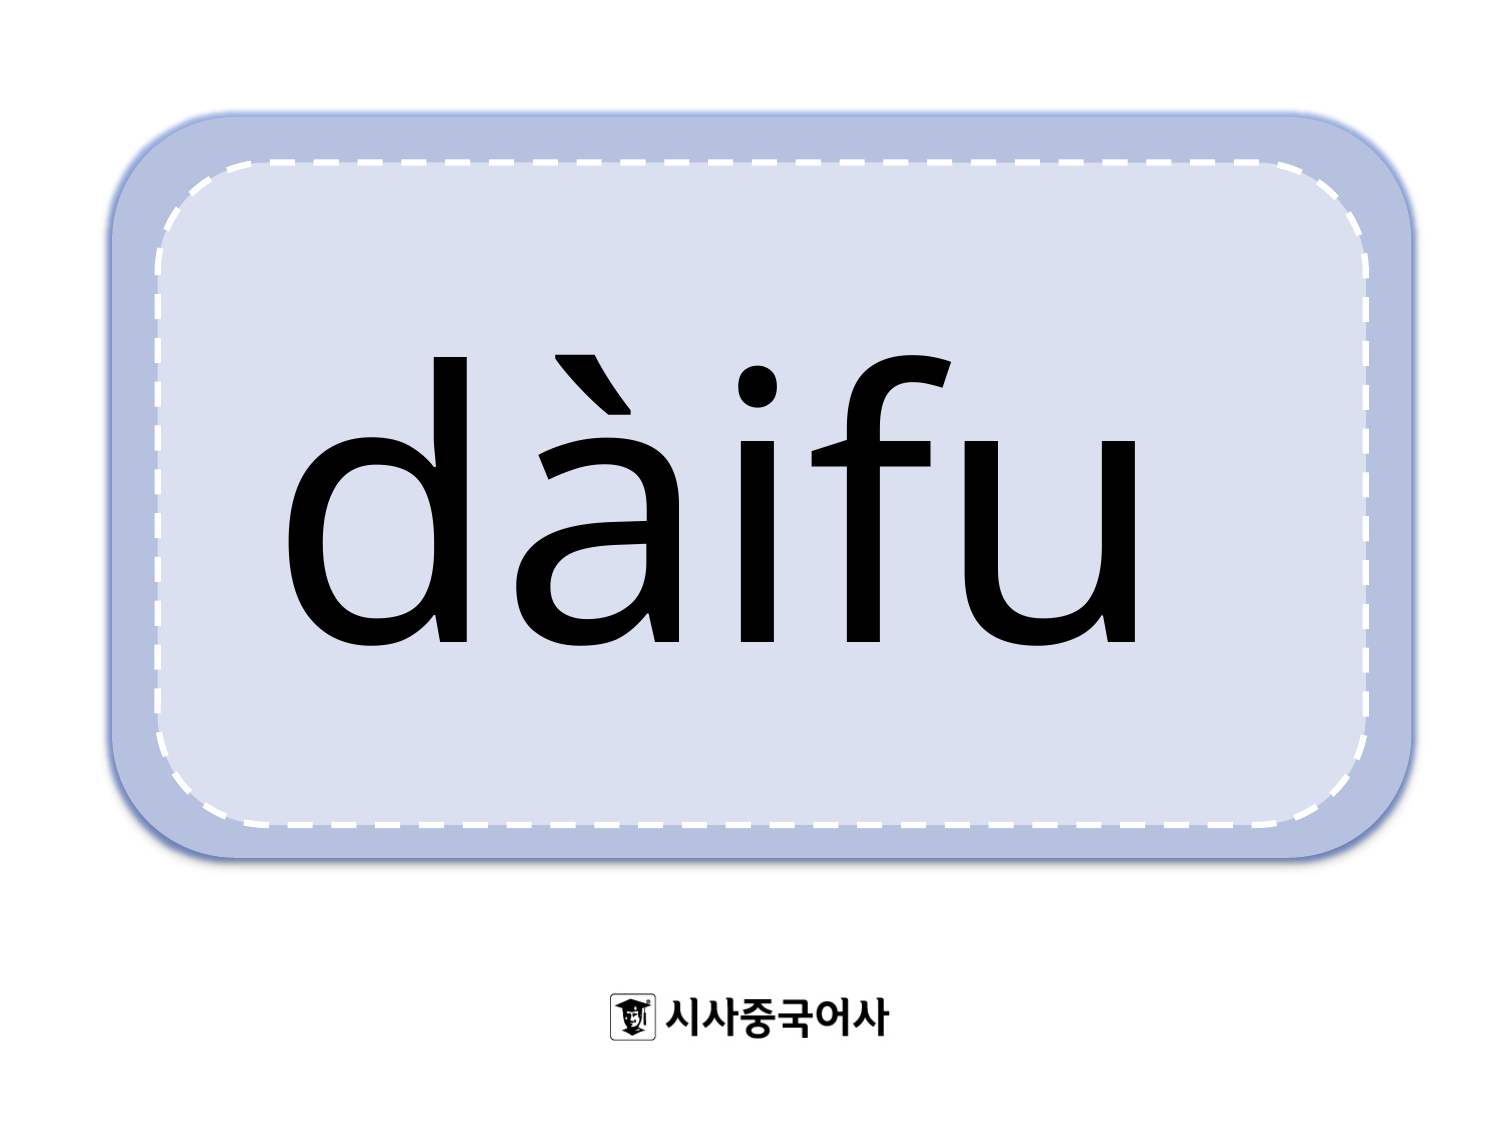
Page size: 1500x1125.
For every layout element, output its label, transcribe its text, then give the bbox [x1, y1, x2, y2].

picture [602, 987, 898, 1047]
text_box dàifu [162, 160, 1371, 824]
